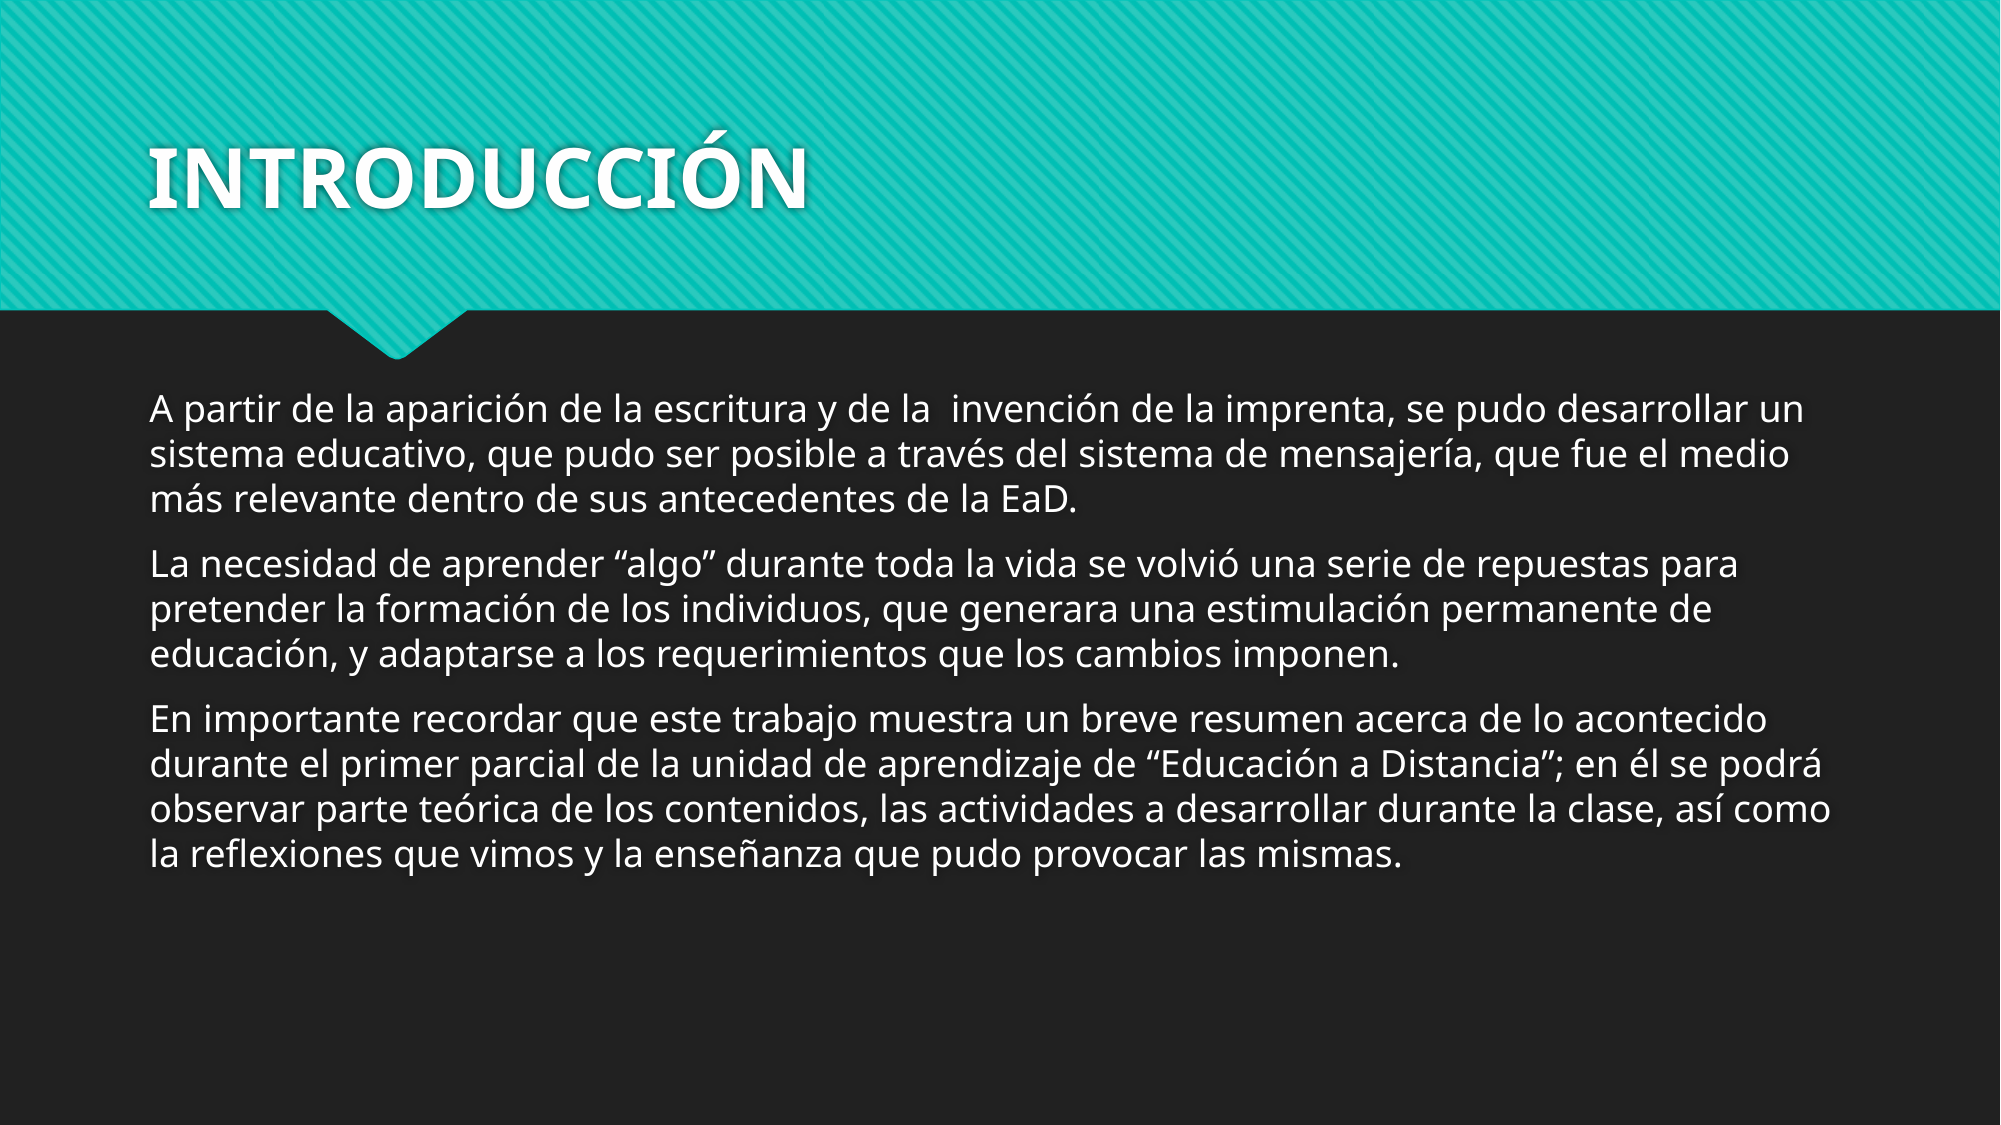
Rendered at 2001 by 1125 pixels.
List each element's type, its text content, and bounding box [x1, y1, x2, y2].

title INTRODUCCIÓN [132, 73, 1868, 233]
list A partir de la aparición de la escritura y de la invención de la imprenta, se pudo desarrollar un sistema educativo, que pudo ser posible a través del sistema de mensajería, que fue el medio más relevante dentro de sus antecedentes de la EaD. La necesidad de aprender “algo” durante toda la vida se volvió una serie de repuestas para pretender la formación de los individuos, que generara una estimulación permanente de educación, y adaptarse a los requerimientos que los cambios imponen. En importante recordar que este trabajo muestra un breve resumen acerca de lo acontecido durante el primer parcial de la unidad de aprendizaje de “Educación a Distancia”; en él se podrá observar parte teórica de los contenidos, las actividades a desarrollar durante la clase, así como la reflexiones que vimos y la enseñanza que pudo provocar las mismas. [134, 364, 1866, 962]
